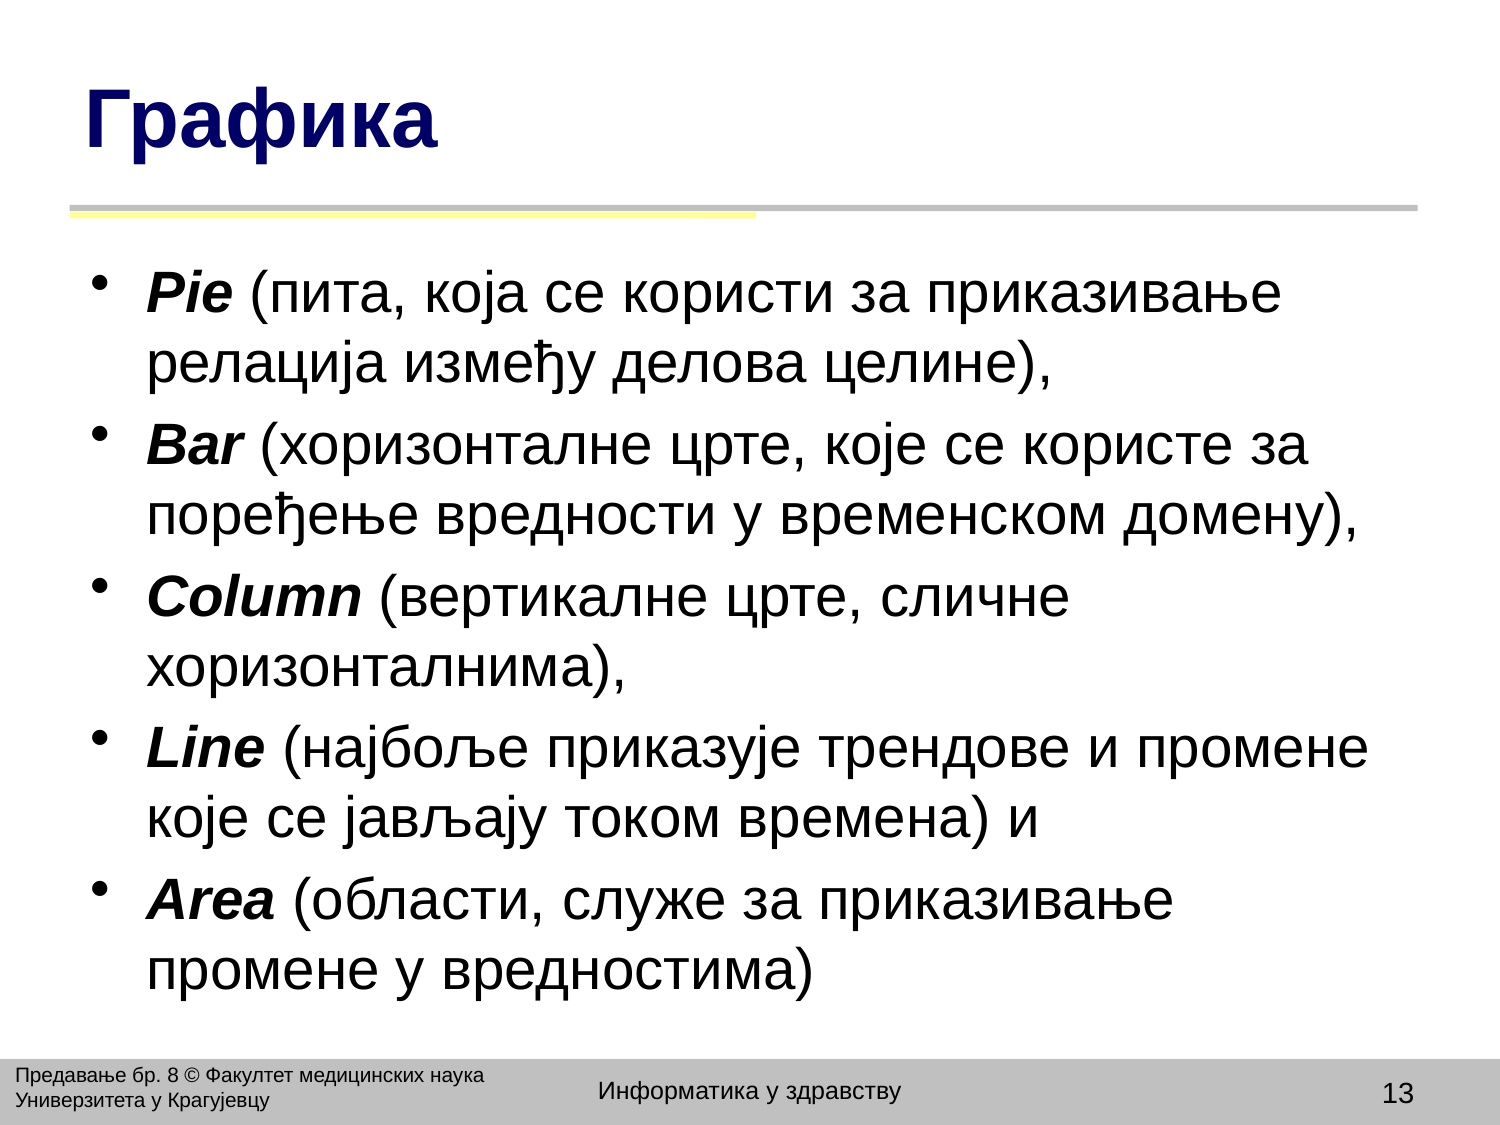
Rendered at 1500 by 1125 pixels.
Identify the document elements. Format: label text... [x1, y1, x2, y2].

title Графика [69, 19, 1426, 208]
list Pie (пита, која се користи за приказивање релација између делова целине), Bar (хоризонталне црте, које се користе за поређење вредности у временском домену), Column (вертикалне црте, сличне хоризонталнима), Line (најбоље приказује трендове и промене које се јављају током времена) и Area (области, служе за приказивање промене у вредностима) [74, 246, 1426, 1023]
slide_number Предавање бр. 8 © Факултет медицинских наука Универзитета у Крагујевцу [0, 1053, 626, 1108]
slide_number 13 [1079, 1066, 1430, 1125]
footer Информатика у здравству [512, 1066, 988, 1125]
